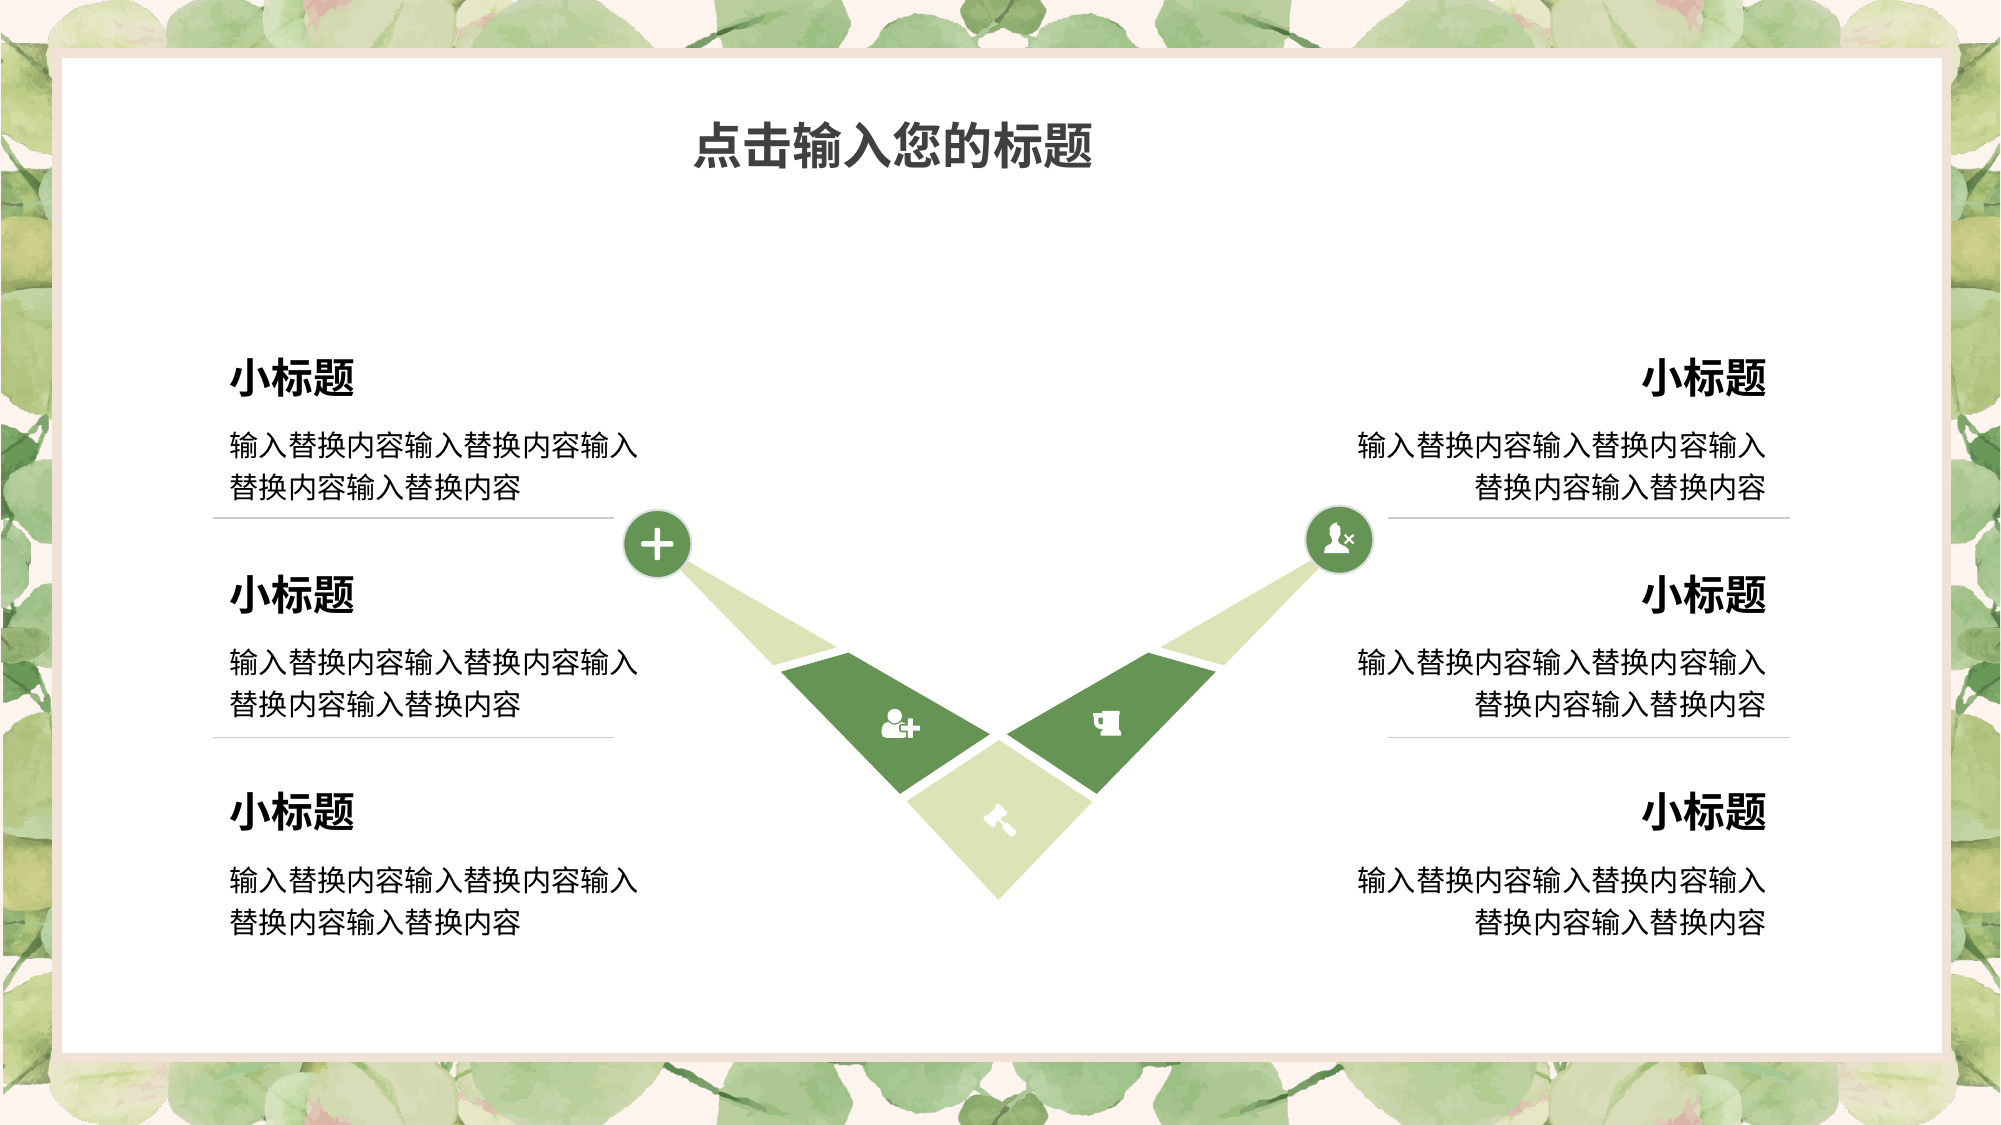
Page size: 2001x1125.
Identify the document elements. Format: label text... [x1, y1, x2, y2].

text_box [658, 505, 1338, 900]
picture [2, 1, 2001, 1125]
text_box 点击输入您的标题 [693, 113, 1307, 175]
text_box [212, 351, 658, 939]
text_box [1338, 351, 1790, 939]
